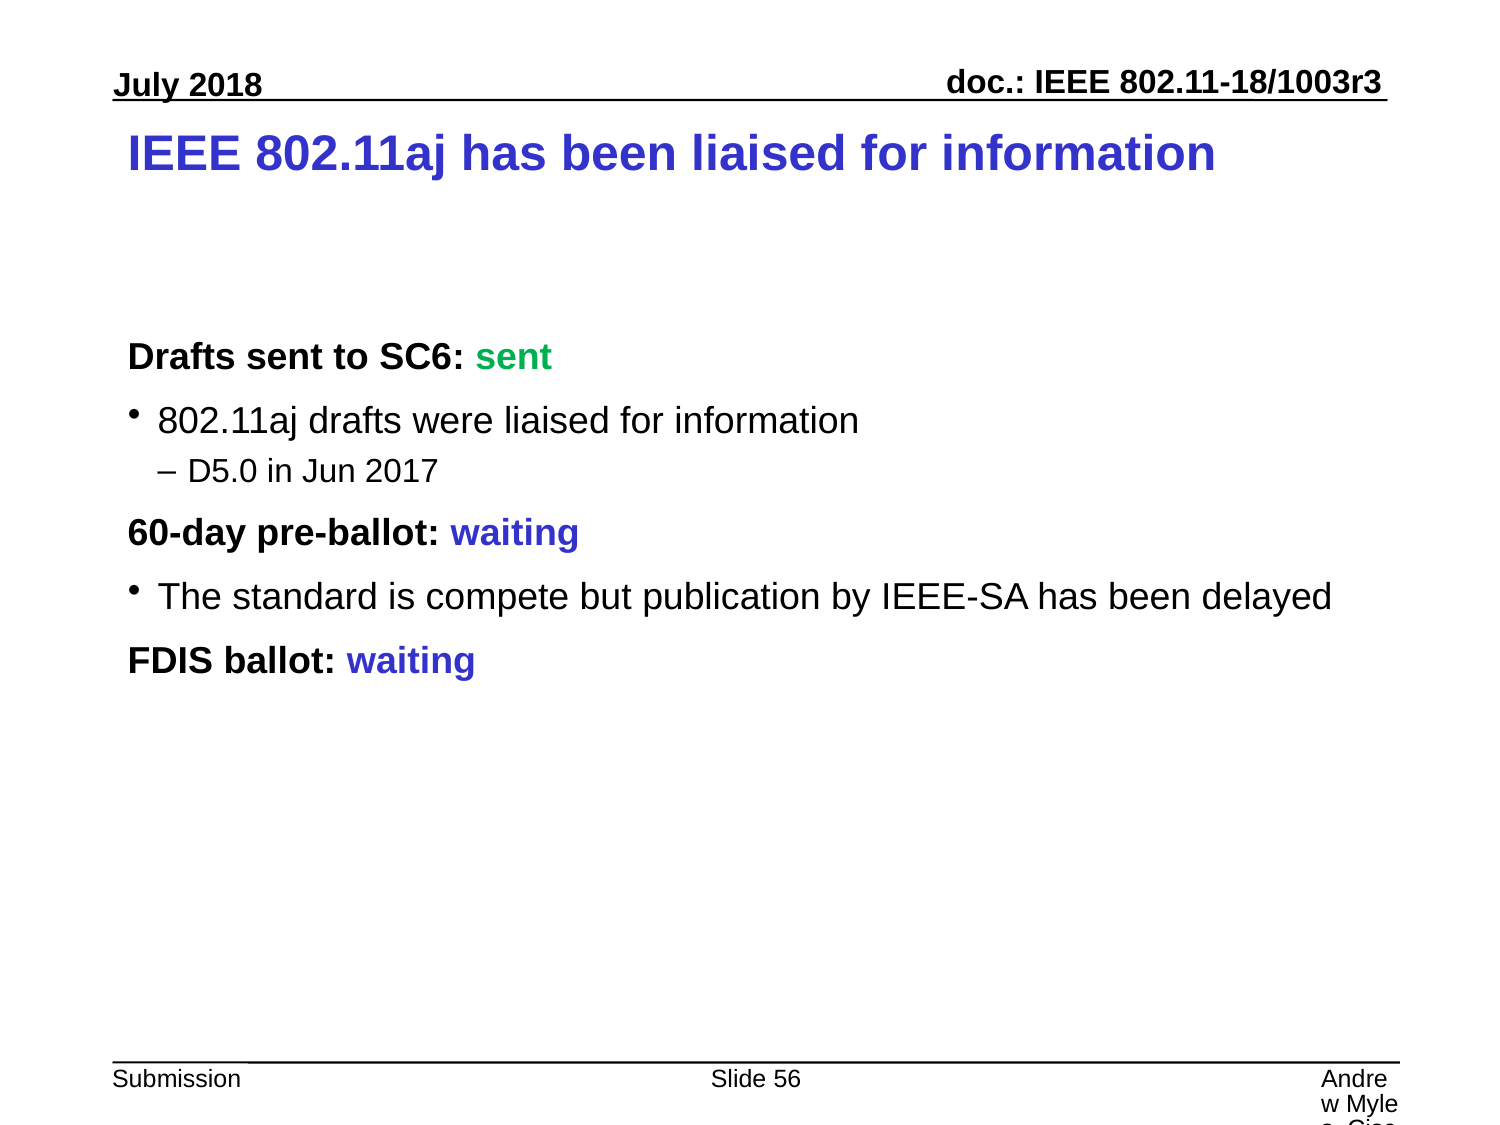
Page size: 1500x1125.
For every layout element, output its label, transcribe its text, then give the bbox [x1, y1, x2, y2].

list Drafts sent to SC6: sent 802.11aj drafts were liaised for information D5.0 in Jun 2017 60-day pre-ballot: waiting The standard is compete but publication by IEEE-SA has been delayed FDIS ballot: waiting [112, 324, 1388, 1000]
title IEEE 802.11aj has been liaised for information [112, 112, 1388, 288]
slide_number Slide 56 [709, 1061, 803, 1093]
footer Andrew Myles, Cisco [1320, 1061, 1402, 1093]
